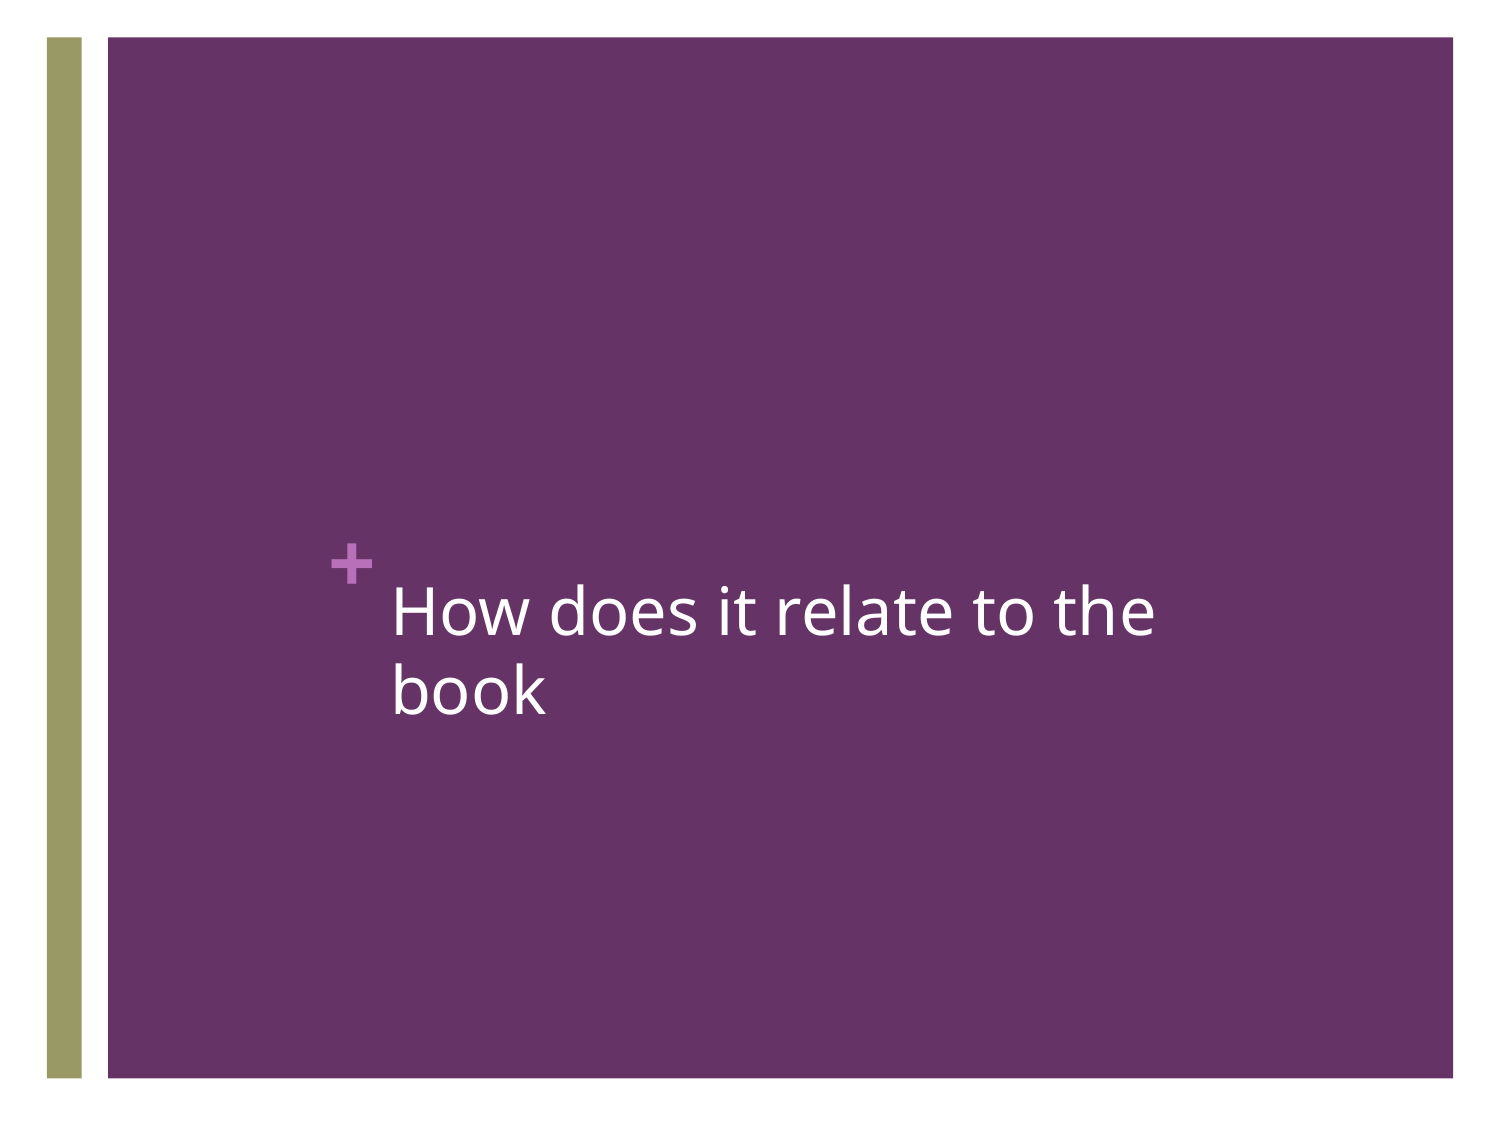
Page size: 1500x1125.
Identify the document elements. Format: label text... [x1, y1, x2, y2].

title How does it relate to the book [375, 512, 1300, 736]
